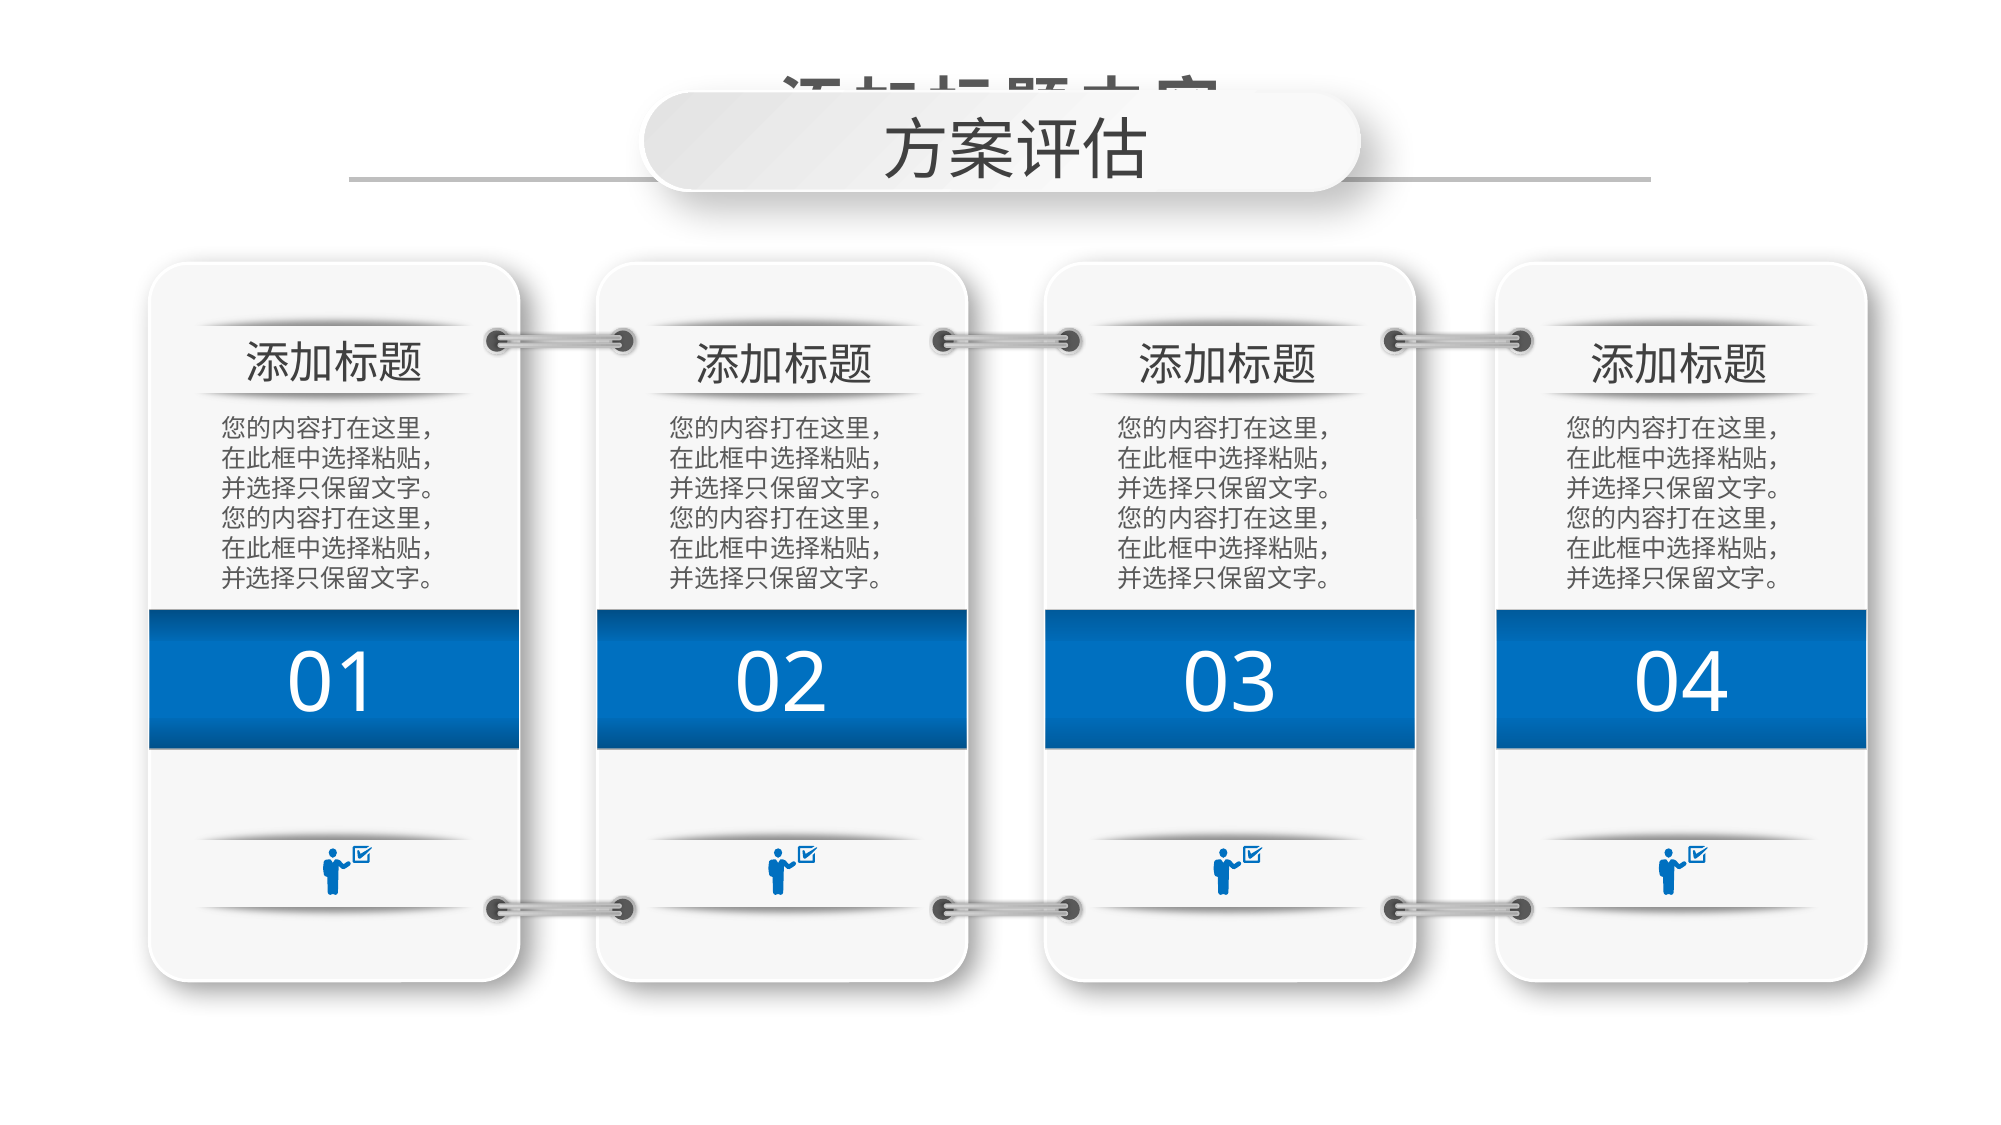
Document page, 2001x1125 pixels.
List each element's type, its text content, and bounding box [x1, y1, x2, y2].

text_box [492, 328, 626, 355]
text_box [1521, 310, 1838, 409]
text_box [483, 896, 636, 923]
text_box [1044, 355, 1416, 982]
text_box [626, 310, 942, 409]
text_box 您的内容打在这里，在此框中选择粘贴，并选择只保留文字。您的内容打在这里，在此框中选择粘贴，并选择只保留文字。 [1103, 409, 1359, 609]
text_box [1496, 609, 1867, 750]
text_box 您的内容打在这里，在此框中选择粘贴，并选择只保留文字。您的内容打在这里，在此框中选择粘贴，并选择只保留文字。 [206, 409, 463, 609]
text_box [1495, 262, 1868, 982]
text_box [149, 609, 519, 750]
text_box 您的内容打在这里，在此框中选择粘贴，并选择只保留文字。您的内容打在这里，在此框中选择粘贴，并选择只保留文字。 [1551, 409, 1808, 609]
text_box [597, 609, 967, 750]
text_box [640, 824, 928, 923]
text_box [942, 328, 1070, 355]
text_box [596, 262, 968, 328]
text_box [1381, 328, 1521, 355]
text_box [596, 913, 968, 982]
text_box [1381, 896, 1534, 923]
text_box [190, 824, 478, 923]
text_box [1070, 310, 1386, 409]
text_box [148, 262, 520, 982]
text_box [930, 896, 1083, 923]
text_box [1044, 262, 1416, 328]
text_box 您的内容打在这里，在此框中选择粘贴，并选择只保留文字。您的内容打在这里，在此框中选择粘贴，并选择只保留文字。 [654, 409, 911, 609]
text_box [1084, 824, 1372, 923]
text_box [1045, 609, 1415, 750]
text_box [596, 355, 968, 907]
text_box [176, 310, 492, 409]
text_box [1535, 824, 1823, 923]
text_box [638, 89, 1362, 196]
